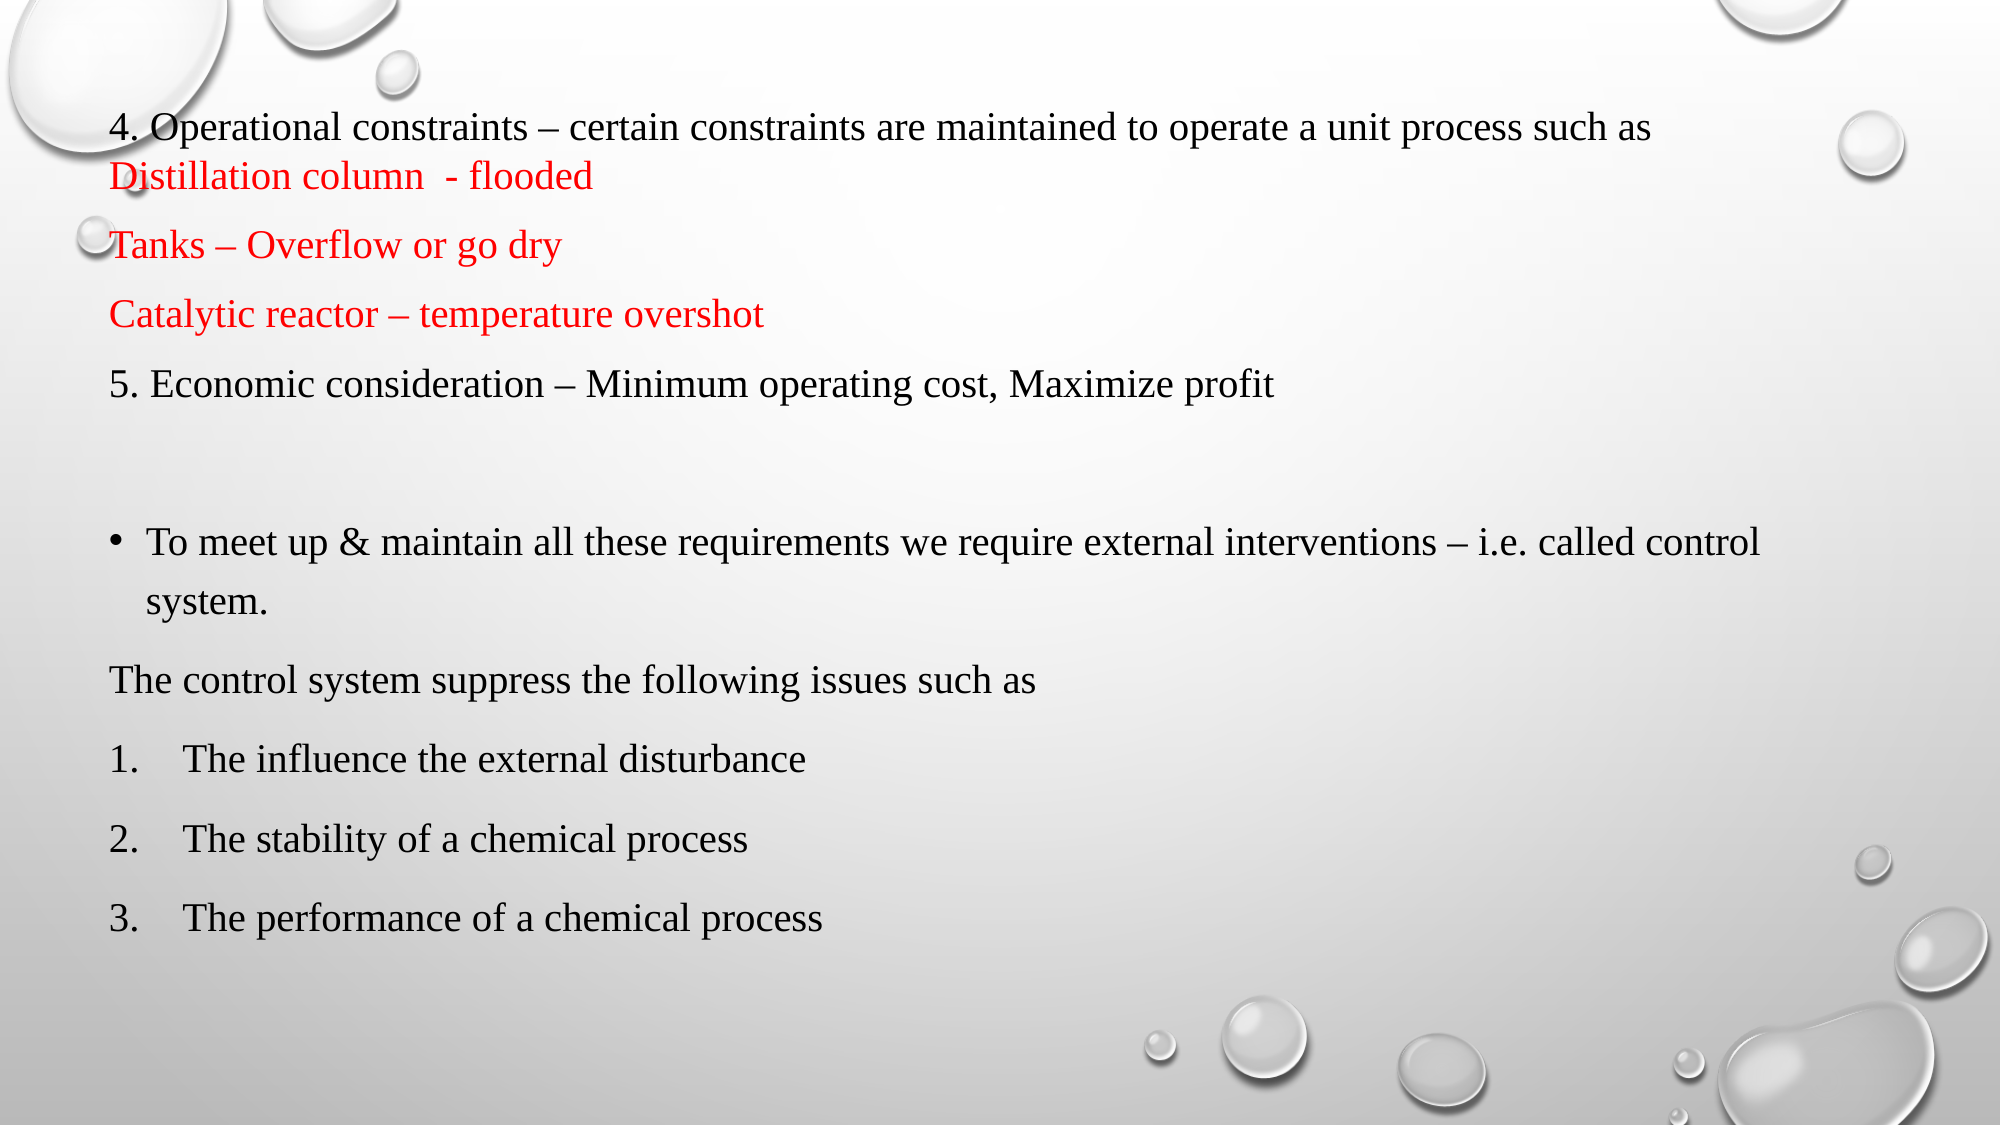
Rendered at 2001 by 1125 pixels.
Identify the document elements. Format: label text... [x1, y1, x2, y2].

list 4. Operational constraints – certain constraints are maintained to operate a unit process such as Distillation column - flooded Tanks – Overflow or go dry Catalytic reactor – temperature overshot 5. Economic consideration – Minimum operating cost, Maximize profit To meet up & maintain all these requirements we require external interventions – i.e. called control system. The control system suppress the following issues such as The influence the external disturbance The stability of a chemical process The performance of a chemical process [94, 91, 1850, 950]
picture [0, 0, 2000, 1125]
